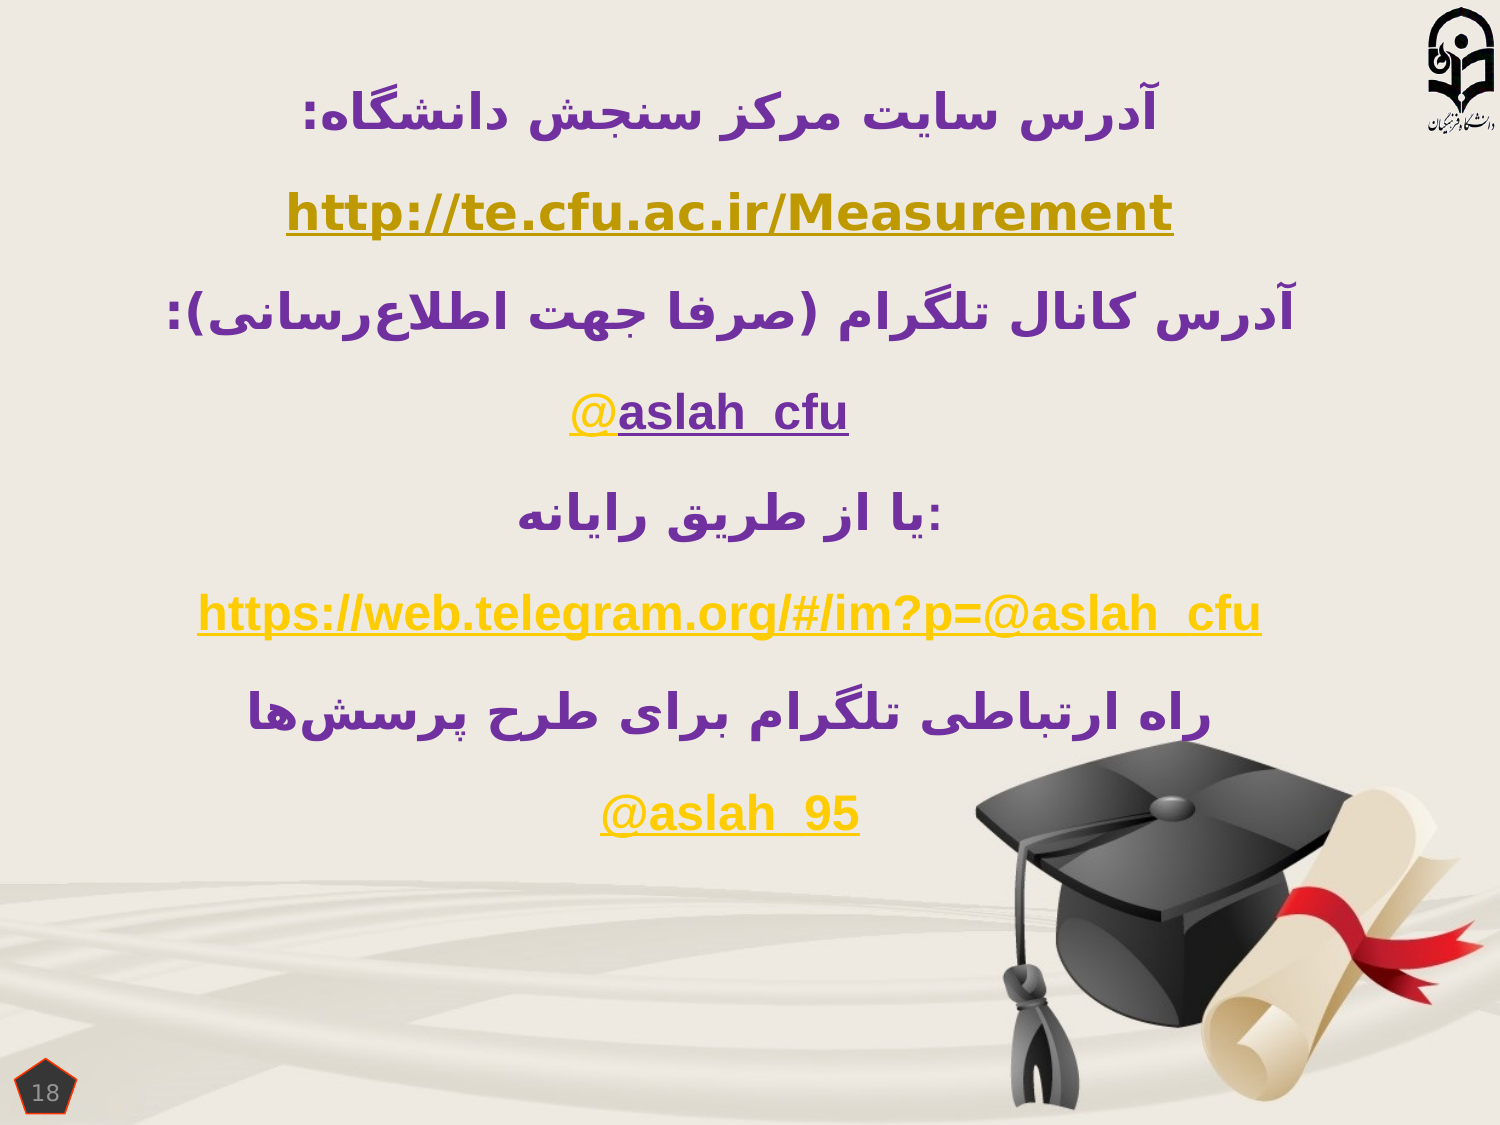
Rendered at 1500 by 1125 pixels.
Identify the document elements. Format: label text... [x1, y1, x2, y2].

text_box آدرس سایت مرکز سنجش دانشگاه: http://te.cfu.ac.ir/Measurement آدرس کانال تلگرام (صرفا جهت اطلاع‌رسانی): @aslah_cfu یا از طریق رایانه: https://web.telegram.org/#/im?p=@aslah_cfu راه ارتباطی تلگرام برای طرح پرسش‌ها @aslah_95 [29, 42, 1431, 905]
picture [0, 0, 1500, 1125]
